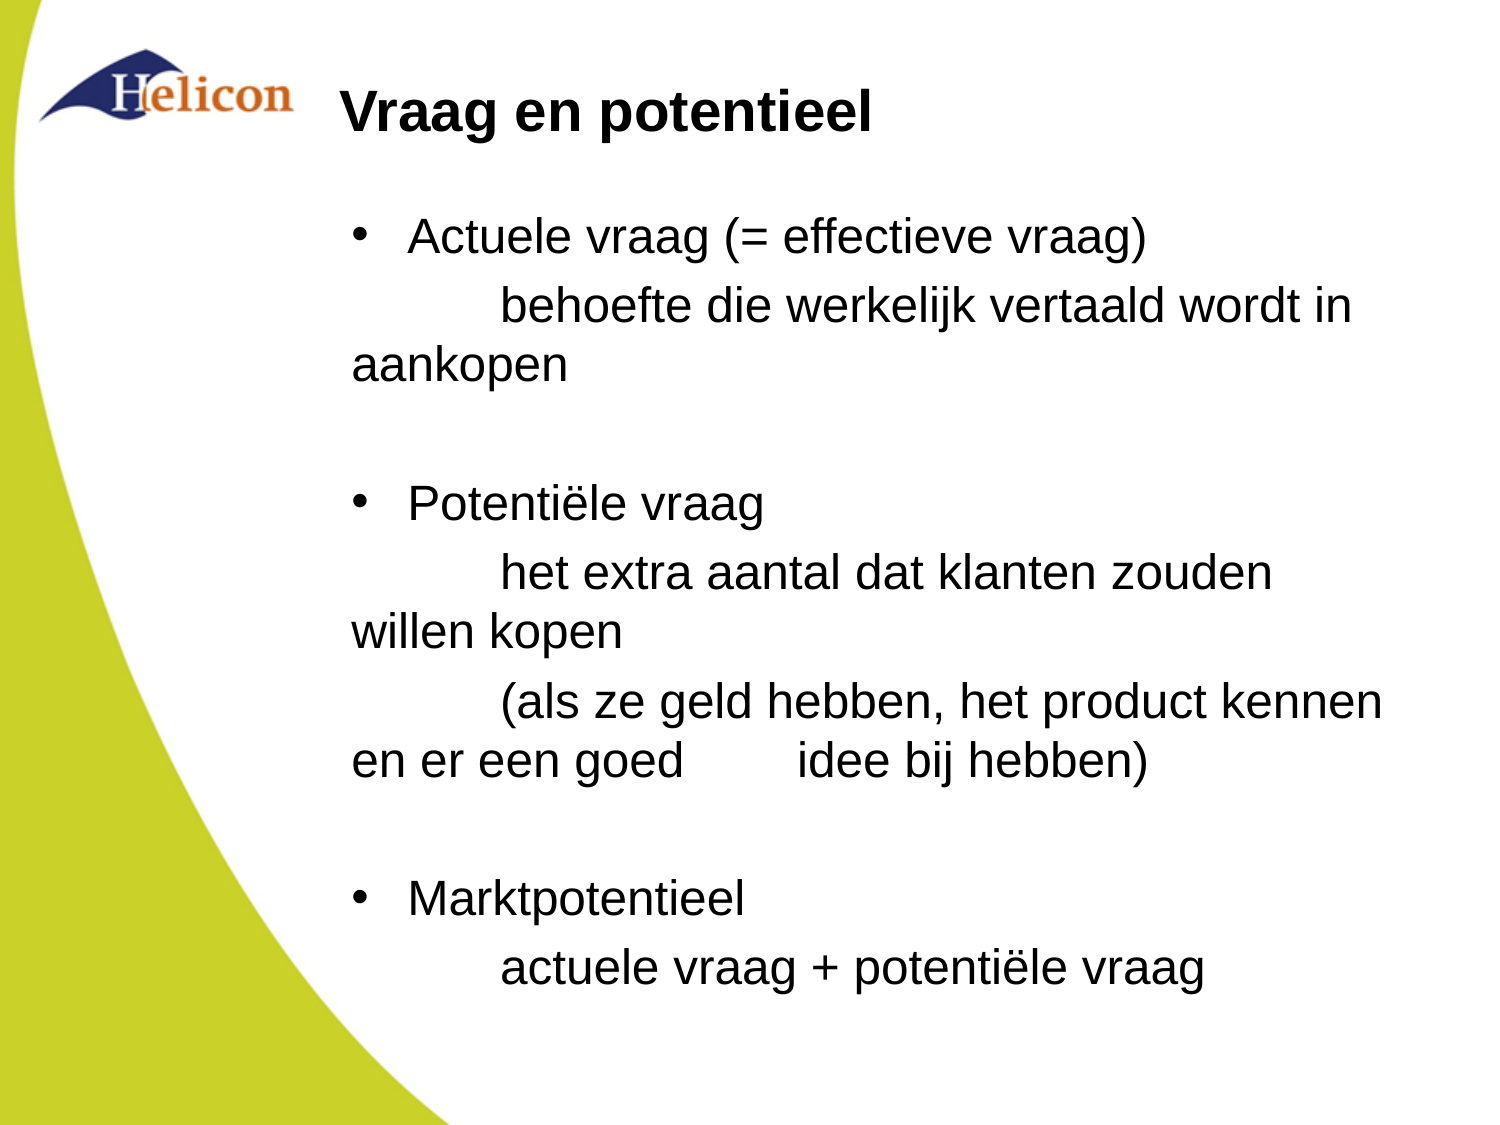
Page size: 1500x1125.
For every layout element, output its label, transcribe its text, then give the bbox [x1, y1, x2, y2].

title Vraag en potentieel [324, 54, 1415, 161]
picture [0, 0, 1500, 1125]
list Actuele vraag (= effectieve vraag) behoefte die werkelijk vertaald wordt in aankopen Potentiële vraag het extra aantal dat klanten zouden willen kopen (als ze geld hebben, het product kennen en er een goed idee bij hebben) Marktpotentieel actuele vraag + potentiële vraag [336, 196, 1425, 1005]
